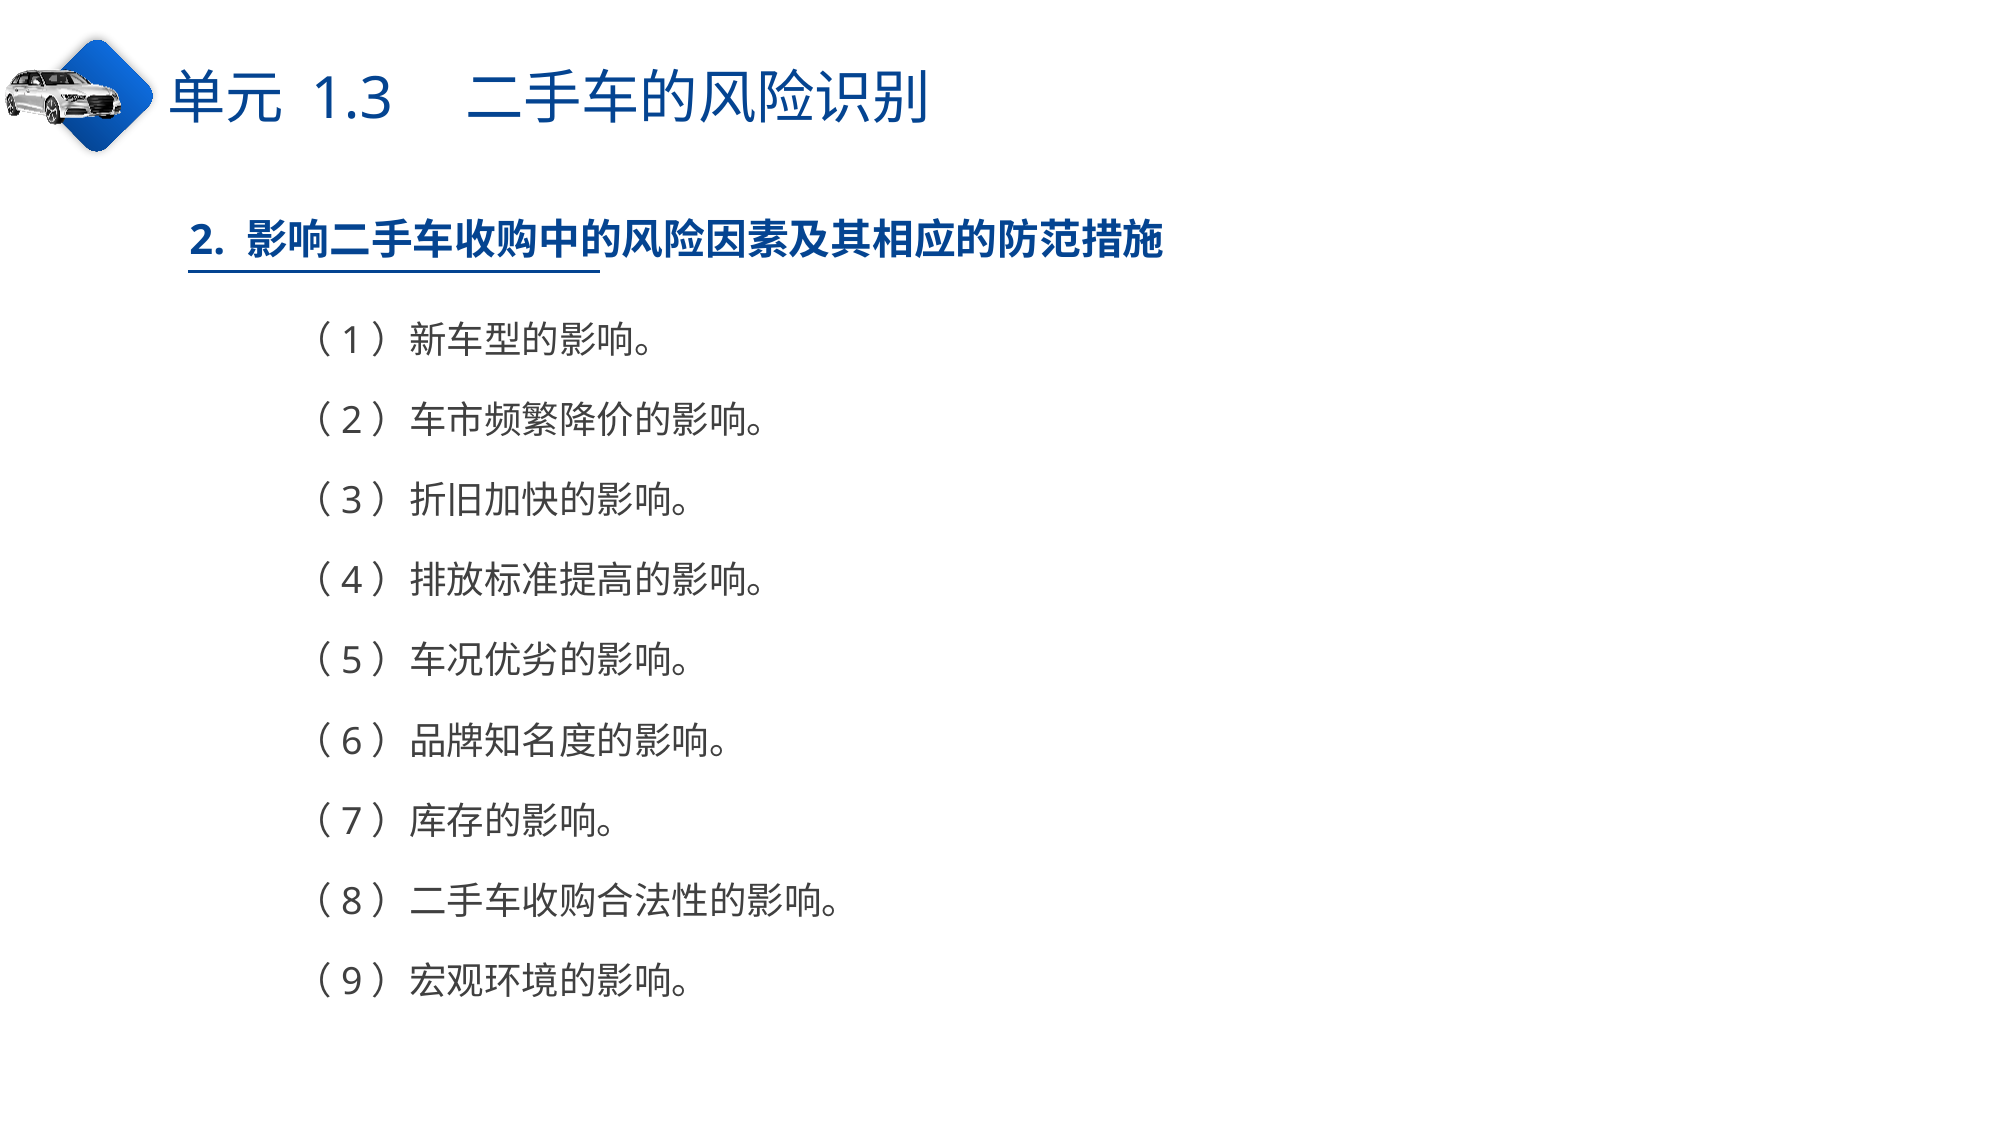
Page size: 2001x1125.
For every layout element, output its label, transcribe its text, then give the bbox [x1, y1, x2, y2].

text_box （1）新车型的影响。 （2）车市频繁降价的影响。 （3）折旧加快的影响。 （4）排放标准提高的影响。 （5）车况优劣的影响。 （6）品牌知名度的影响。 （7）库存的影响。 （8）二手车收购合法性的影响。 （9）宏观环境的影响。 [204, 286, 1800, 1009]
text_box 单元 1.3 二手车的风险识别 [152, 52, 946, 138]
picture [0, 31, 125, 157]
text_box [174, 205, 1330, 272]
